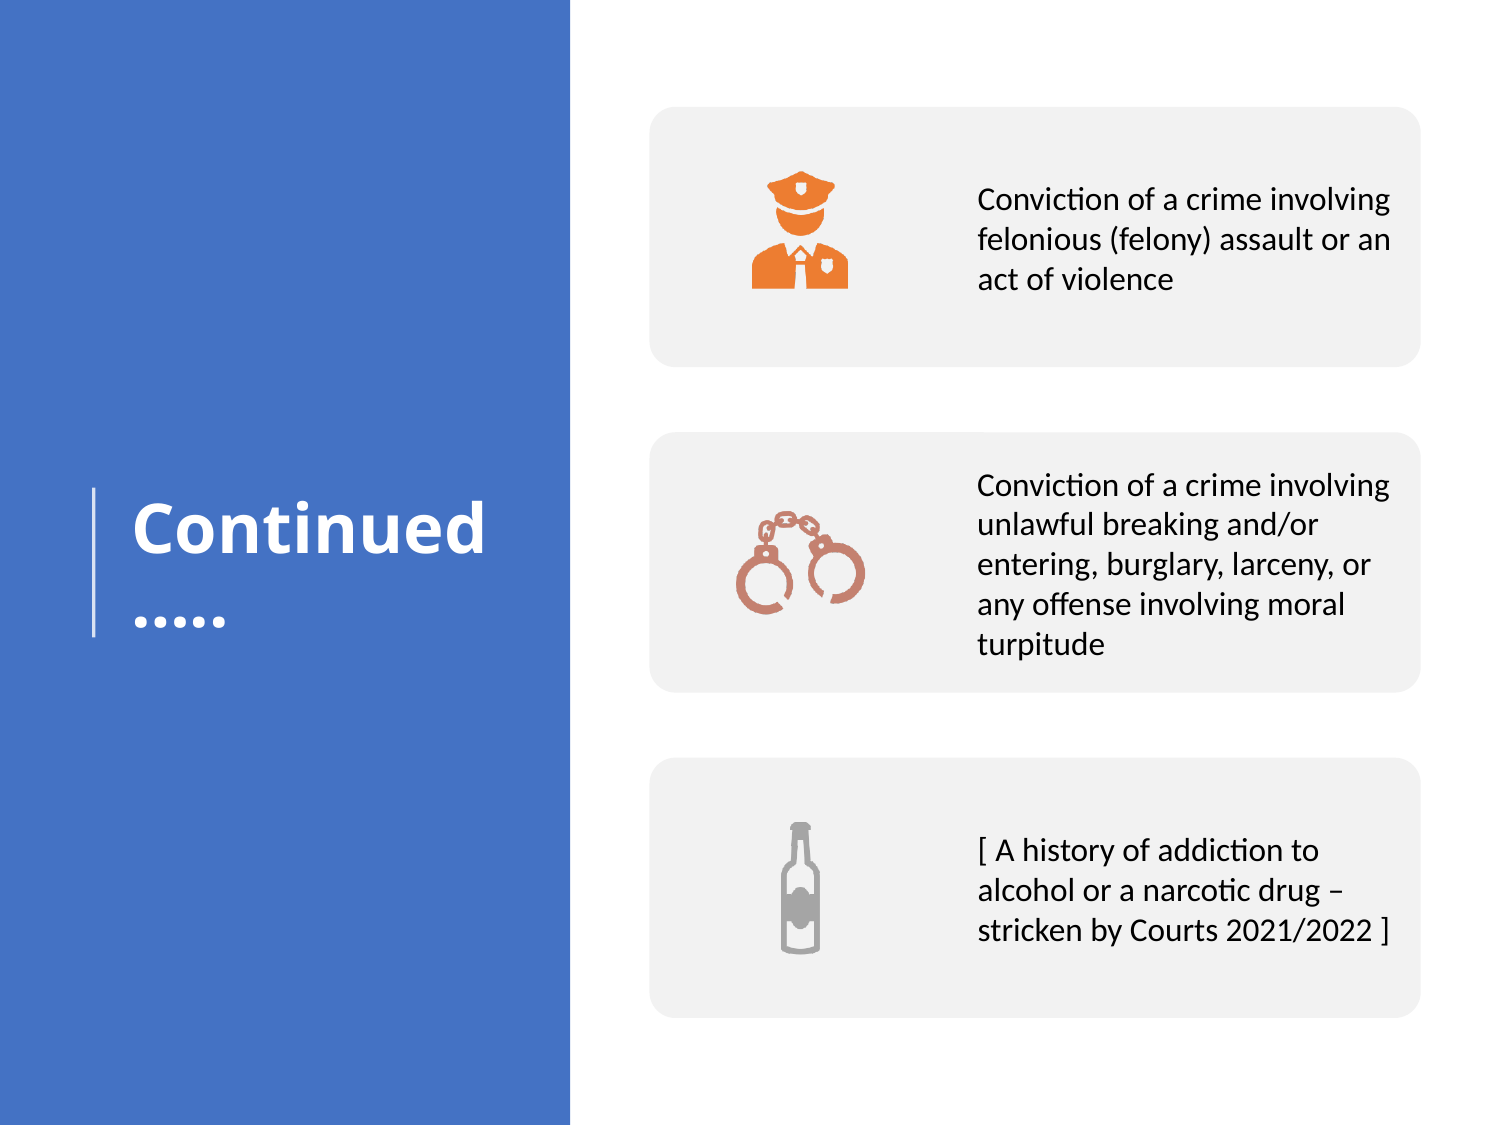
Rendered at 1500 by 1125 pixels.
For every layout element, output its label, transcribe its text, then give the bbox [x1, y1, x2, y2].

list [649, 105, 1421, 1020]
text_box [0, 0, 571, 1125]
title Continued….. [116, 116, 531, 1020]
